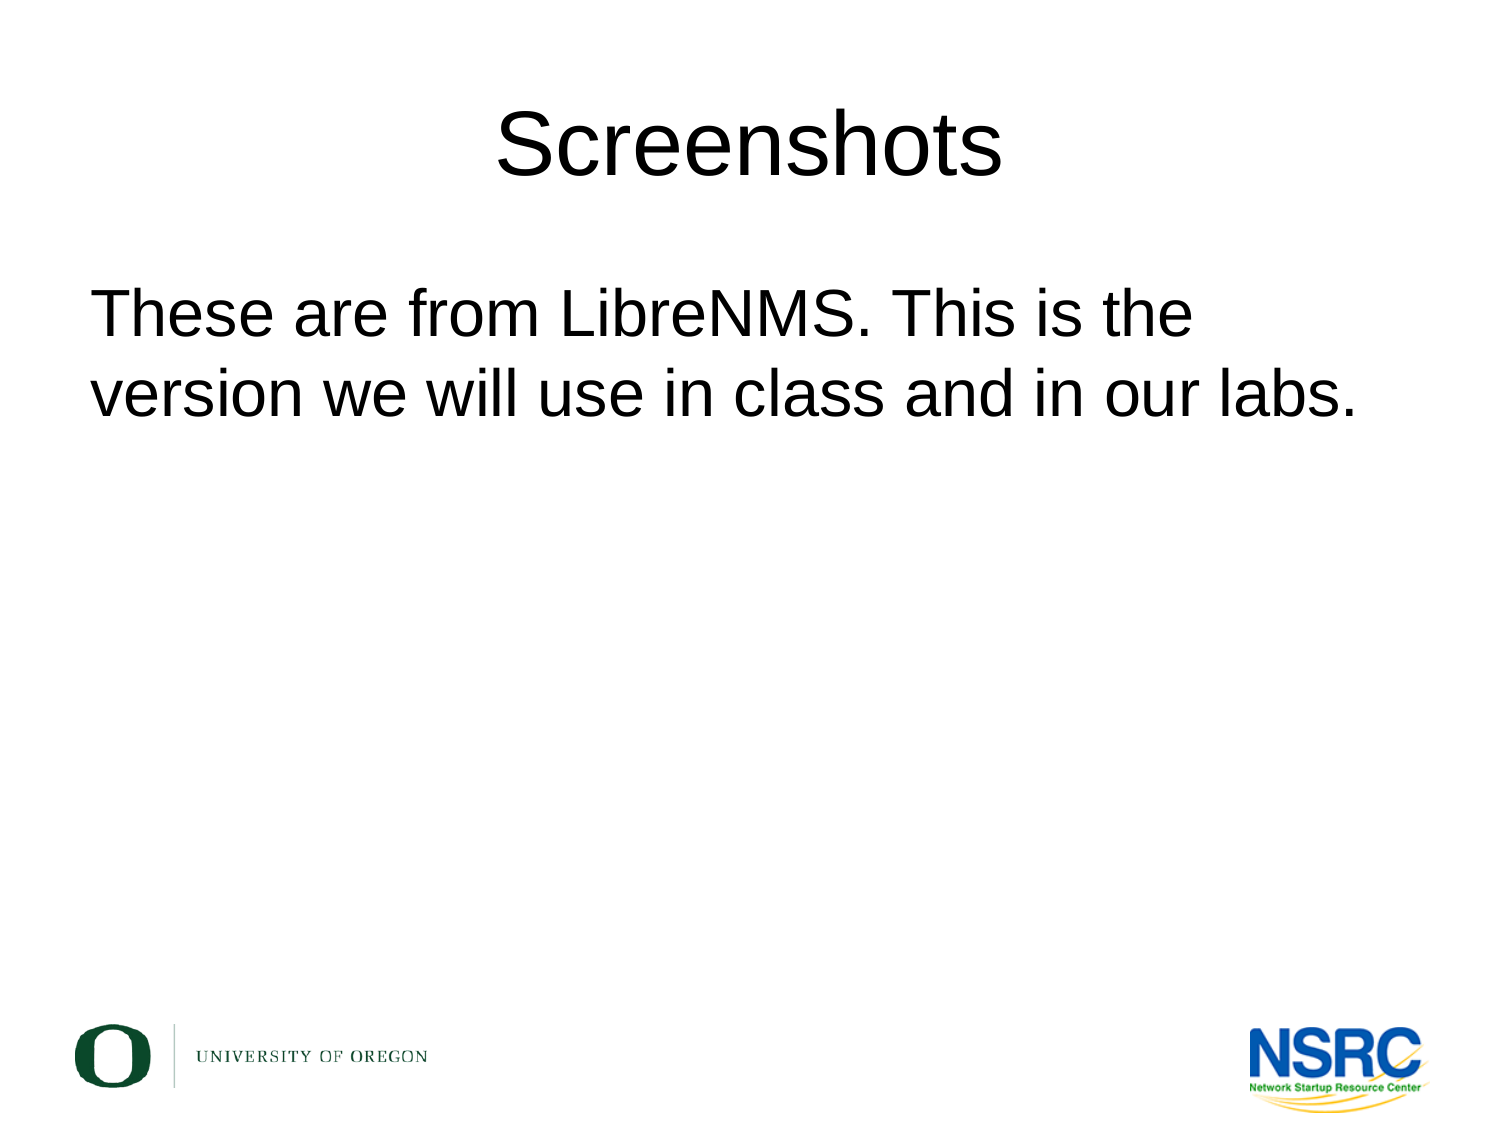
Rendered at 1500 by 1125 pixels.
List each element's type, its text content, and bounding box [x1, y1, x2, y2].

title Screenshots [75, 45, 1425, 233]
picture [1250, 1027, 1430, 1113]
list These are from LibreNMS. This is the version we will use in class and in our labs. [75, 262, 1425, 1005]
picture [75, 1024, 427, 1088]
